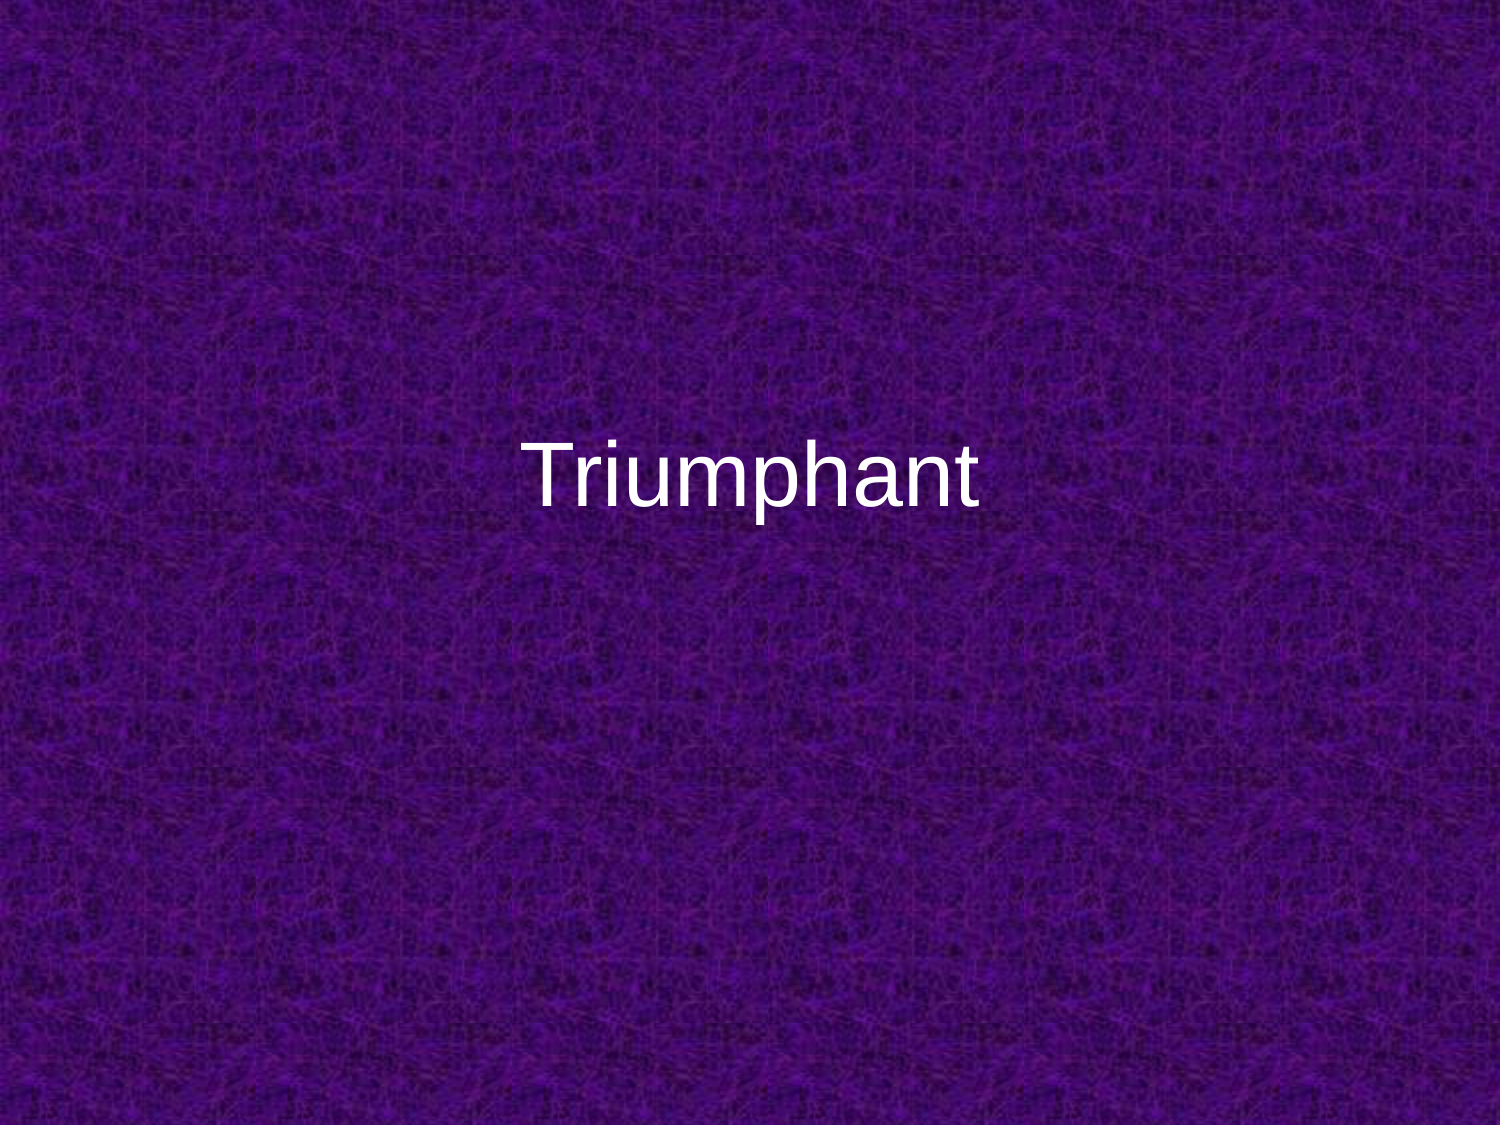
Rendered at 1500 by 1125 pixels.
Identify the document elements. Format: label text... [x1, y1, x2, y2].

picture [0, 0, 1500, 1125]
title Triumphant [112, 349, 1388, 591]
